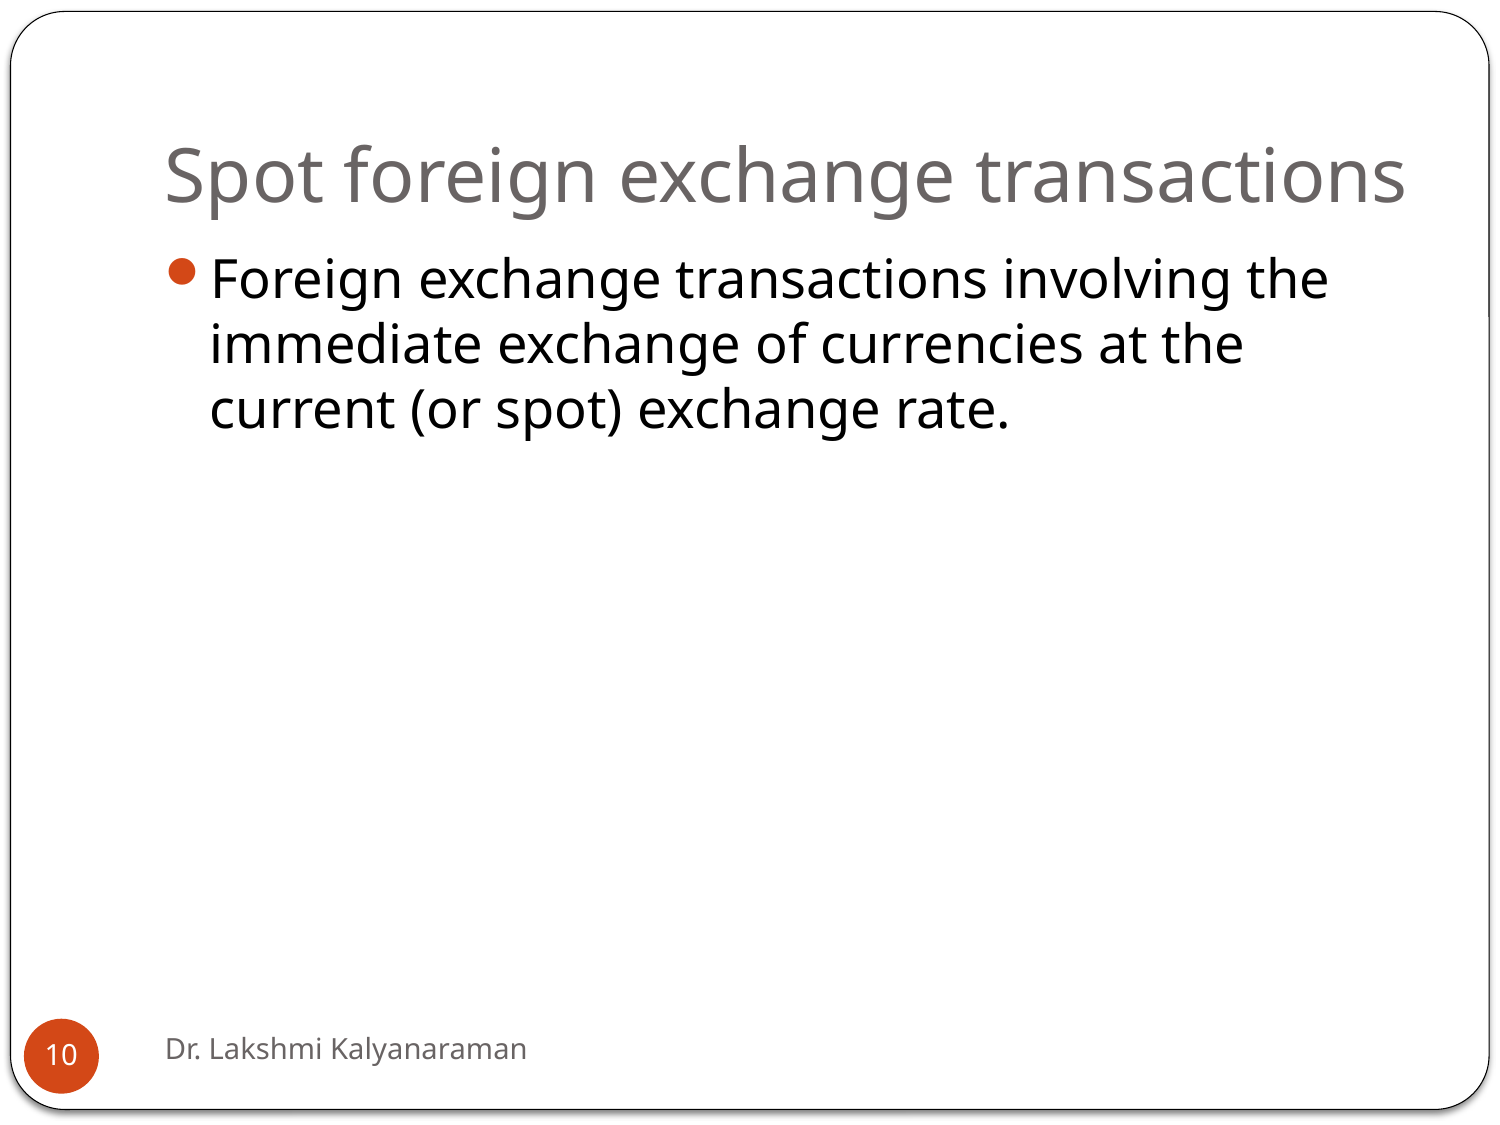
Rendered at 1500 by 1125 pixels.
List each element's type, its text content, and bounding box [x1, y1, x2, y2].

slide_number 10 [23, 1018, 99, 1094]
list Foreign exchange transactions involving the immediate exchange of currencies at the current (or spot) exchange rate. [150, 237, 1425, 988]
footer Dr. Lakshmi Kalyanaraman [150, 1012, 800, 1088]
title Spot foreign exchange transactions [150, 45, 1425, 233]
